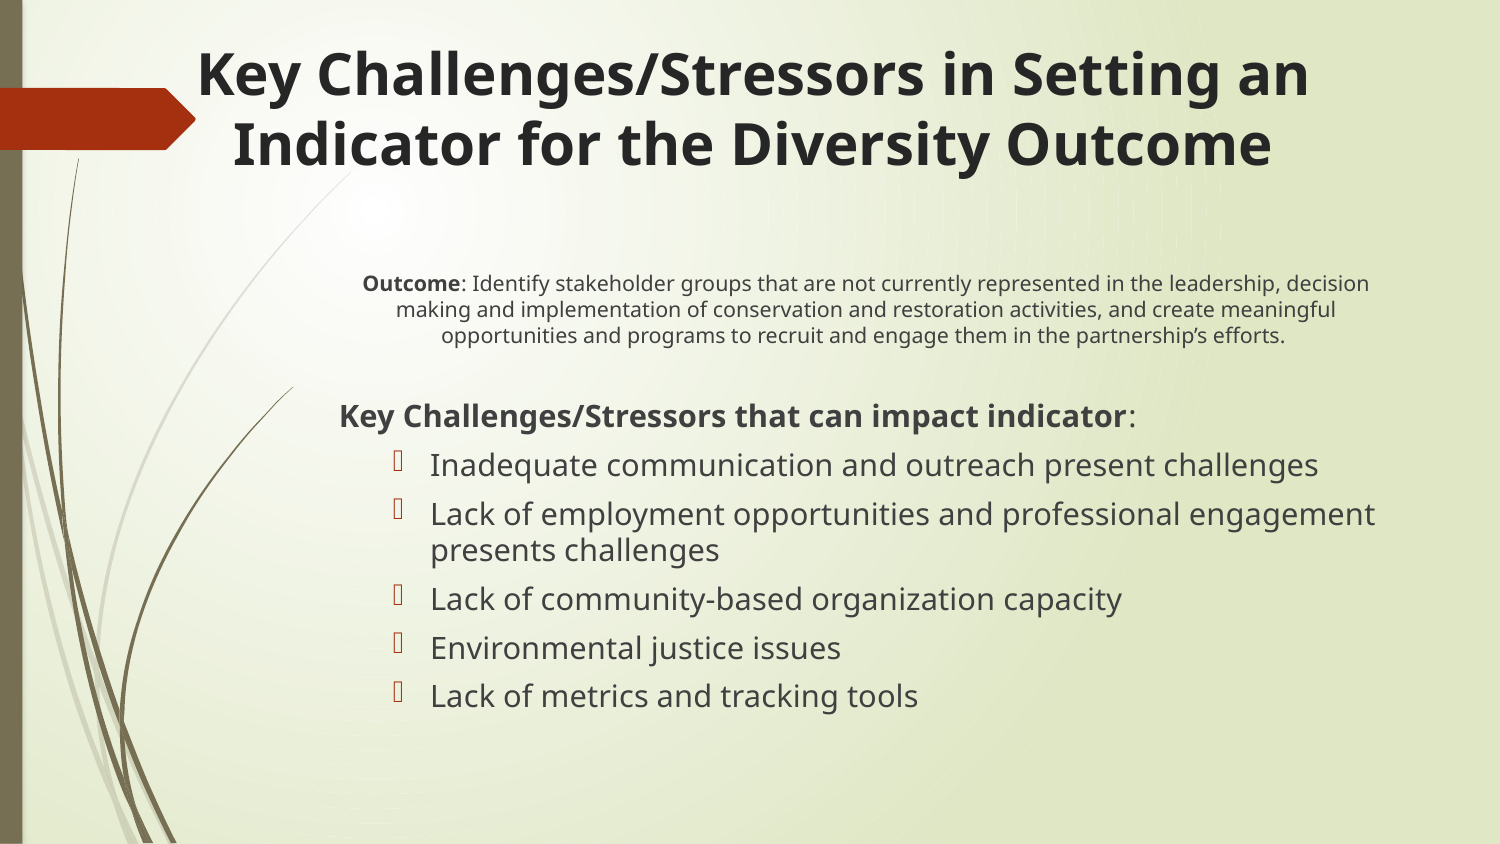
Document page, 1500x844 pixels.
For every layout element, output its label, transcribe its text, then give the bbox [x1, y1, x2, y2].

title Key Challenges/Stressors in Setting an Indicator for the Diversity Outcome [135, 29, 1373, 209]
list Outcome: Identify stakeholder groups that are not currently represented in the leadership, decision making and implementation of conservation and restoration activities, and create meaningful opportunities and programs to recruit and engage them in the partnership’s efforts. Key Challenges/Stressors that can impact indicator: Inadequate communication and outreach present challenges Lack of employment opportunities and professional engagement presents challenges Lack of community-based organization capacity Environmental justice issues Lack of metrics and tracking tools [318, 262, 1416, 728]
